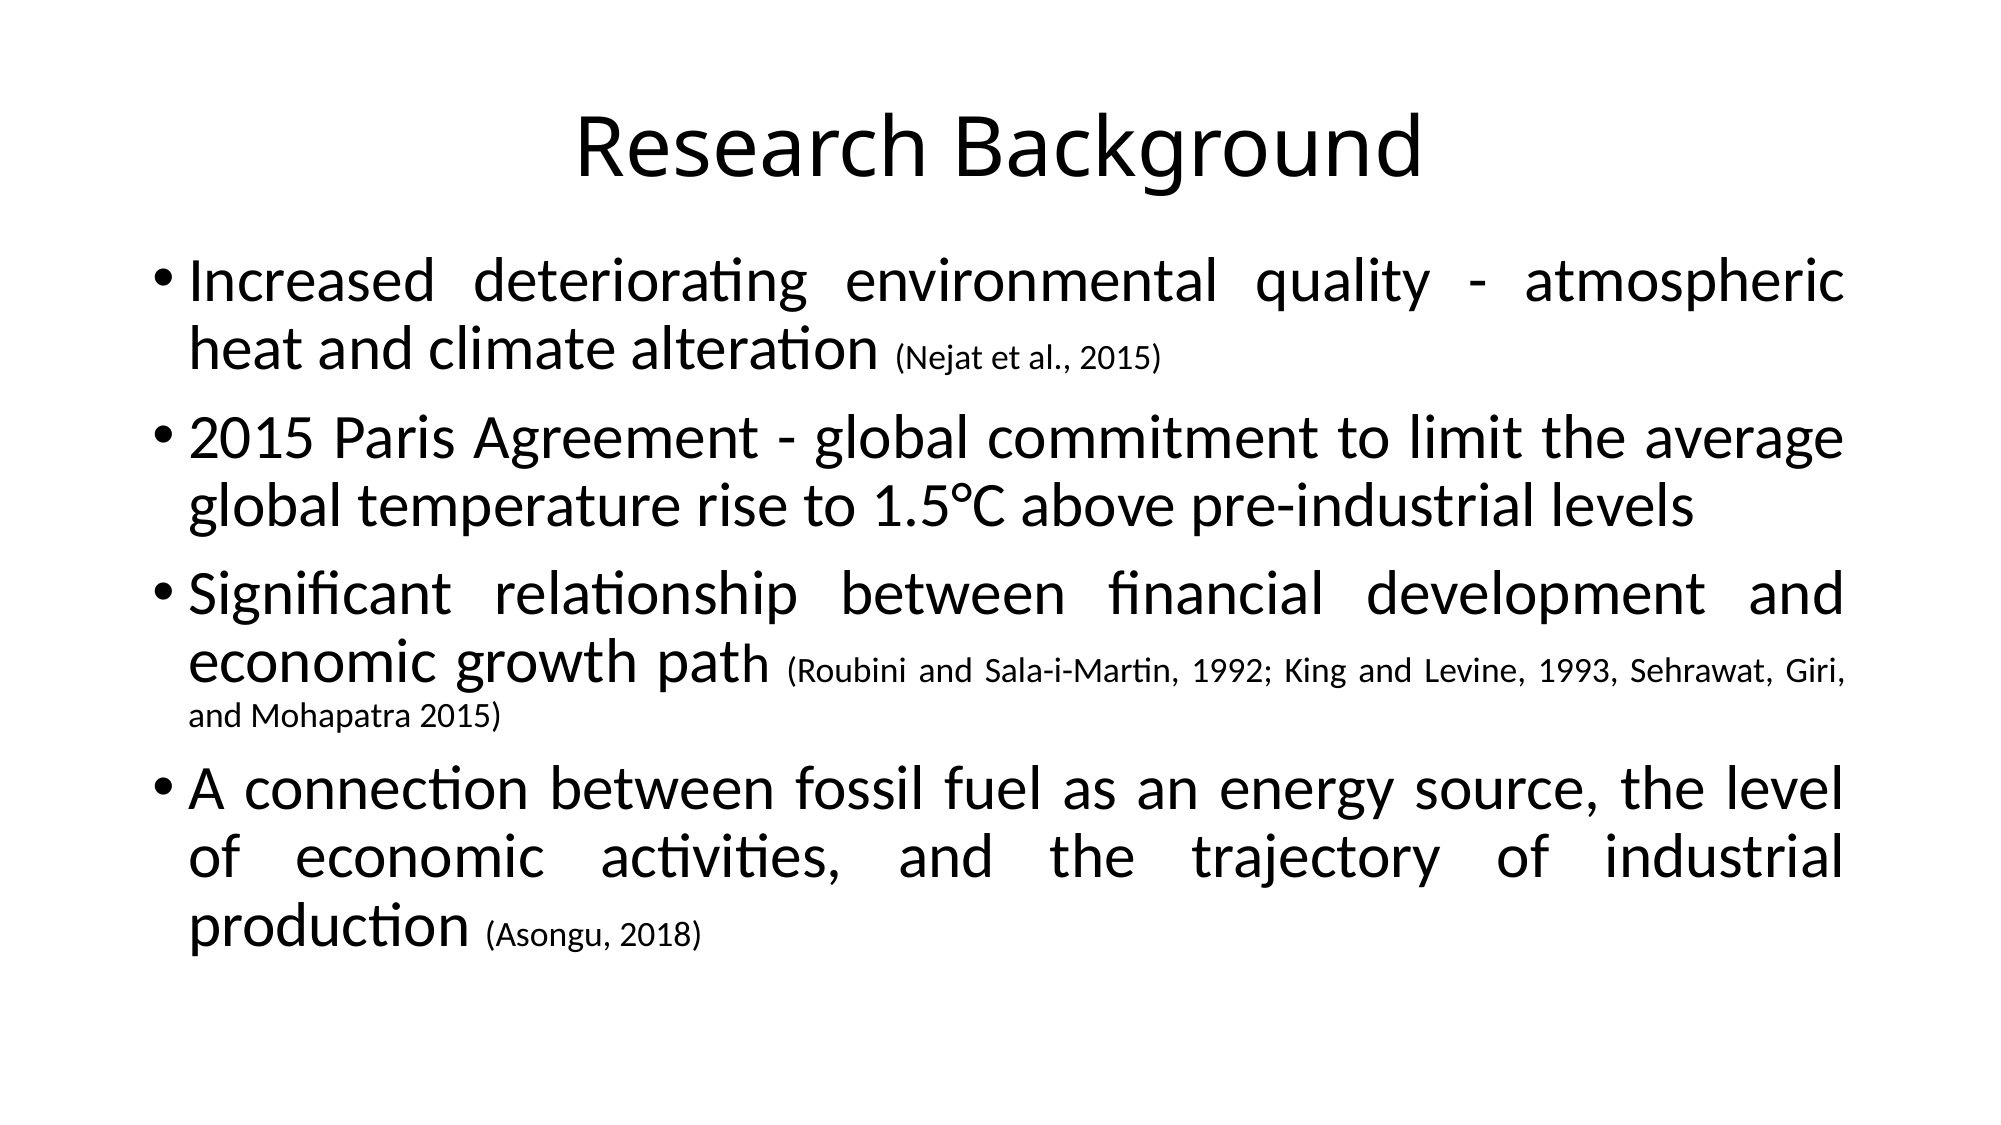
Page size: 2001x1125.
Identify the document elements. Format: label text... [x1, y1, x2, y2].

title Research Background [137, 59, 1863, 239]
list Increased deteriorating environmental quality - atmospheric heat and climate alteration (Nejat et al., 2015) 2015 Paris Agreement - global commitment to limit the average global temperature rise to 1.5°C above pre-industrial levels Significant relationship between financial development and economic growth path (Roubini and Sala-i-Martin, 1992; King and Levine, 1993, Sehrawat, Giri, and Mohapatra 2015) A connection between fossil fuel as an energy source, the level of economic activities, and the trajectory of industrial production (Asongu, 2018) [137, 239, 1863, 1000]
